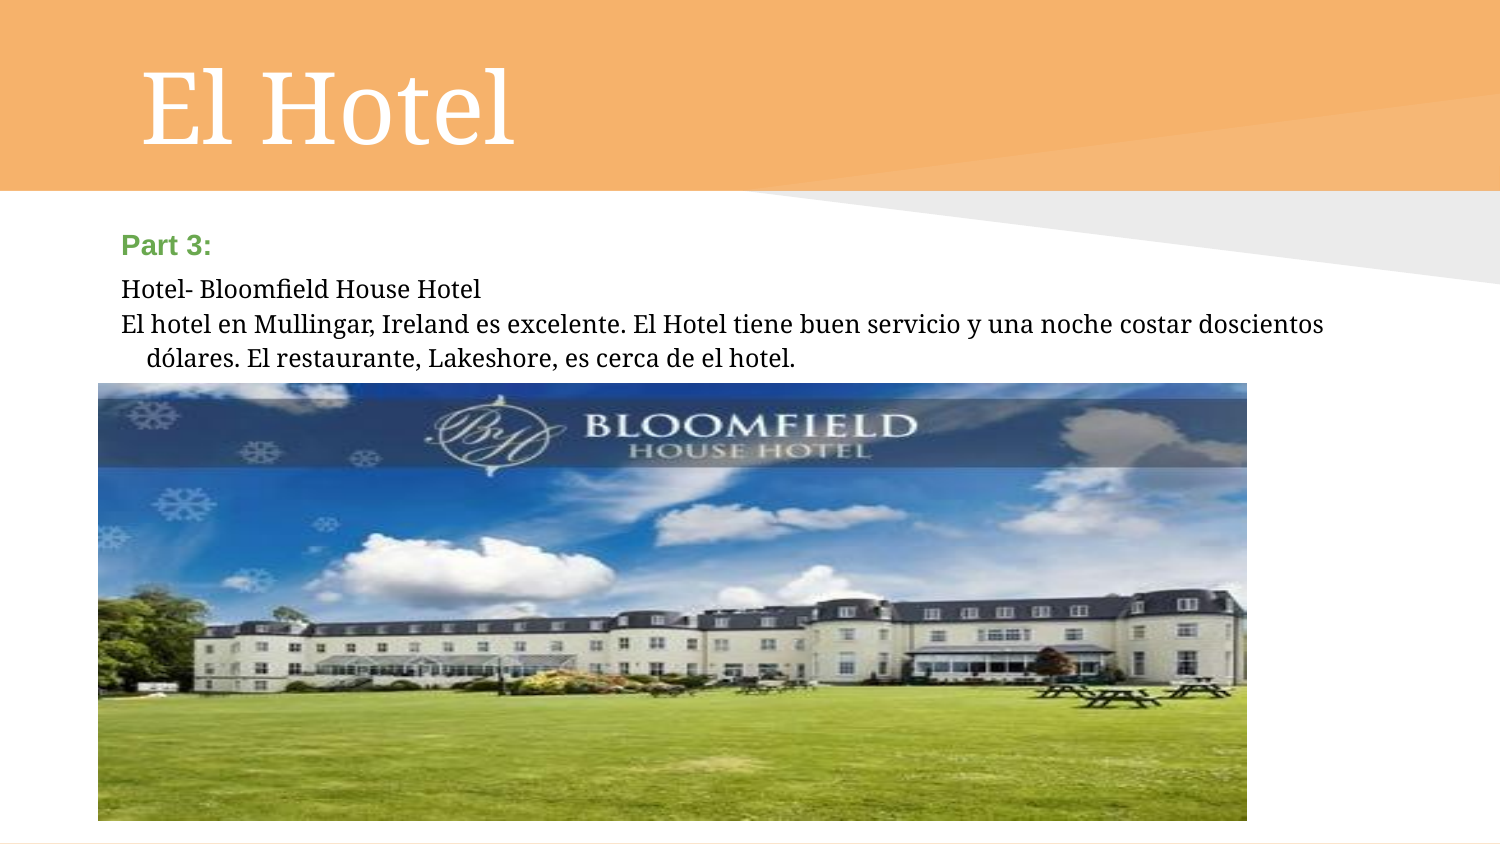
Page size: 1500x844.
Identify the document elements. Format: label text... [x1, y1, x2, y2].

list Part 3: Hotel- Bloomfield House Hotel El hotel en Mullingar, Ireland es excelente. El Hotel tiene buen servicio y una noche costar doscientos dólares. El restaurante, Lakeshore, es cerca de el hotel. [75, 196, 1425, 808]
title El Hotel [75, 33, 1425, 175]
picture [98, 382, 1247, 821]
